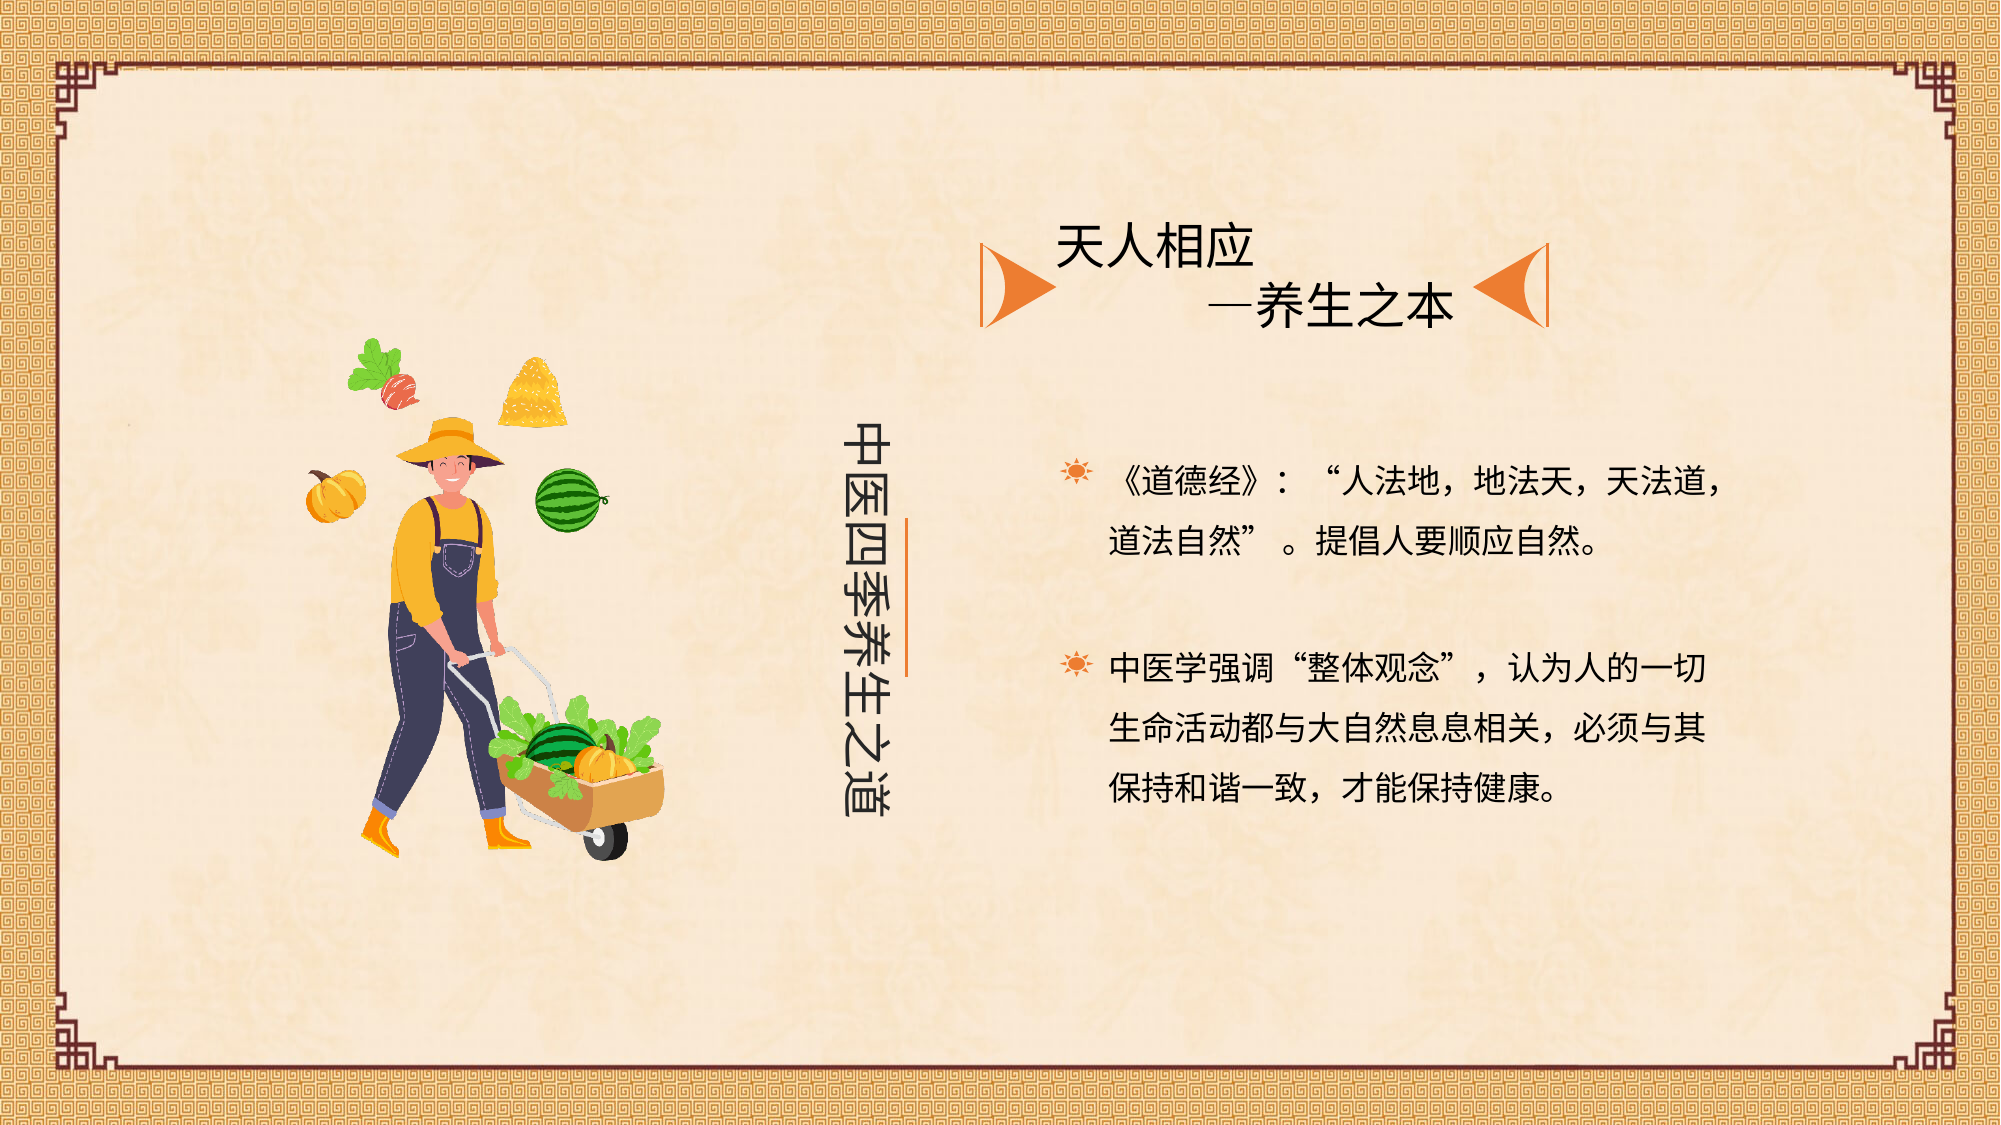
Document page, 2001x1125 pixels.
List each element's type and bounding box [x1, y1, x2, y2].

text_box [1059, 432, 1779, 563]
text_box [795, 207, 1574, 344]
text_box [1059, 619, 1747, 811]
picture [0, 0, 2000, 1125]
text_box [815, 390, 907, 850]
